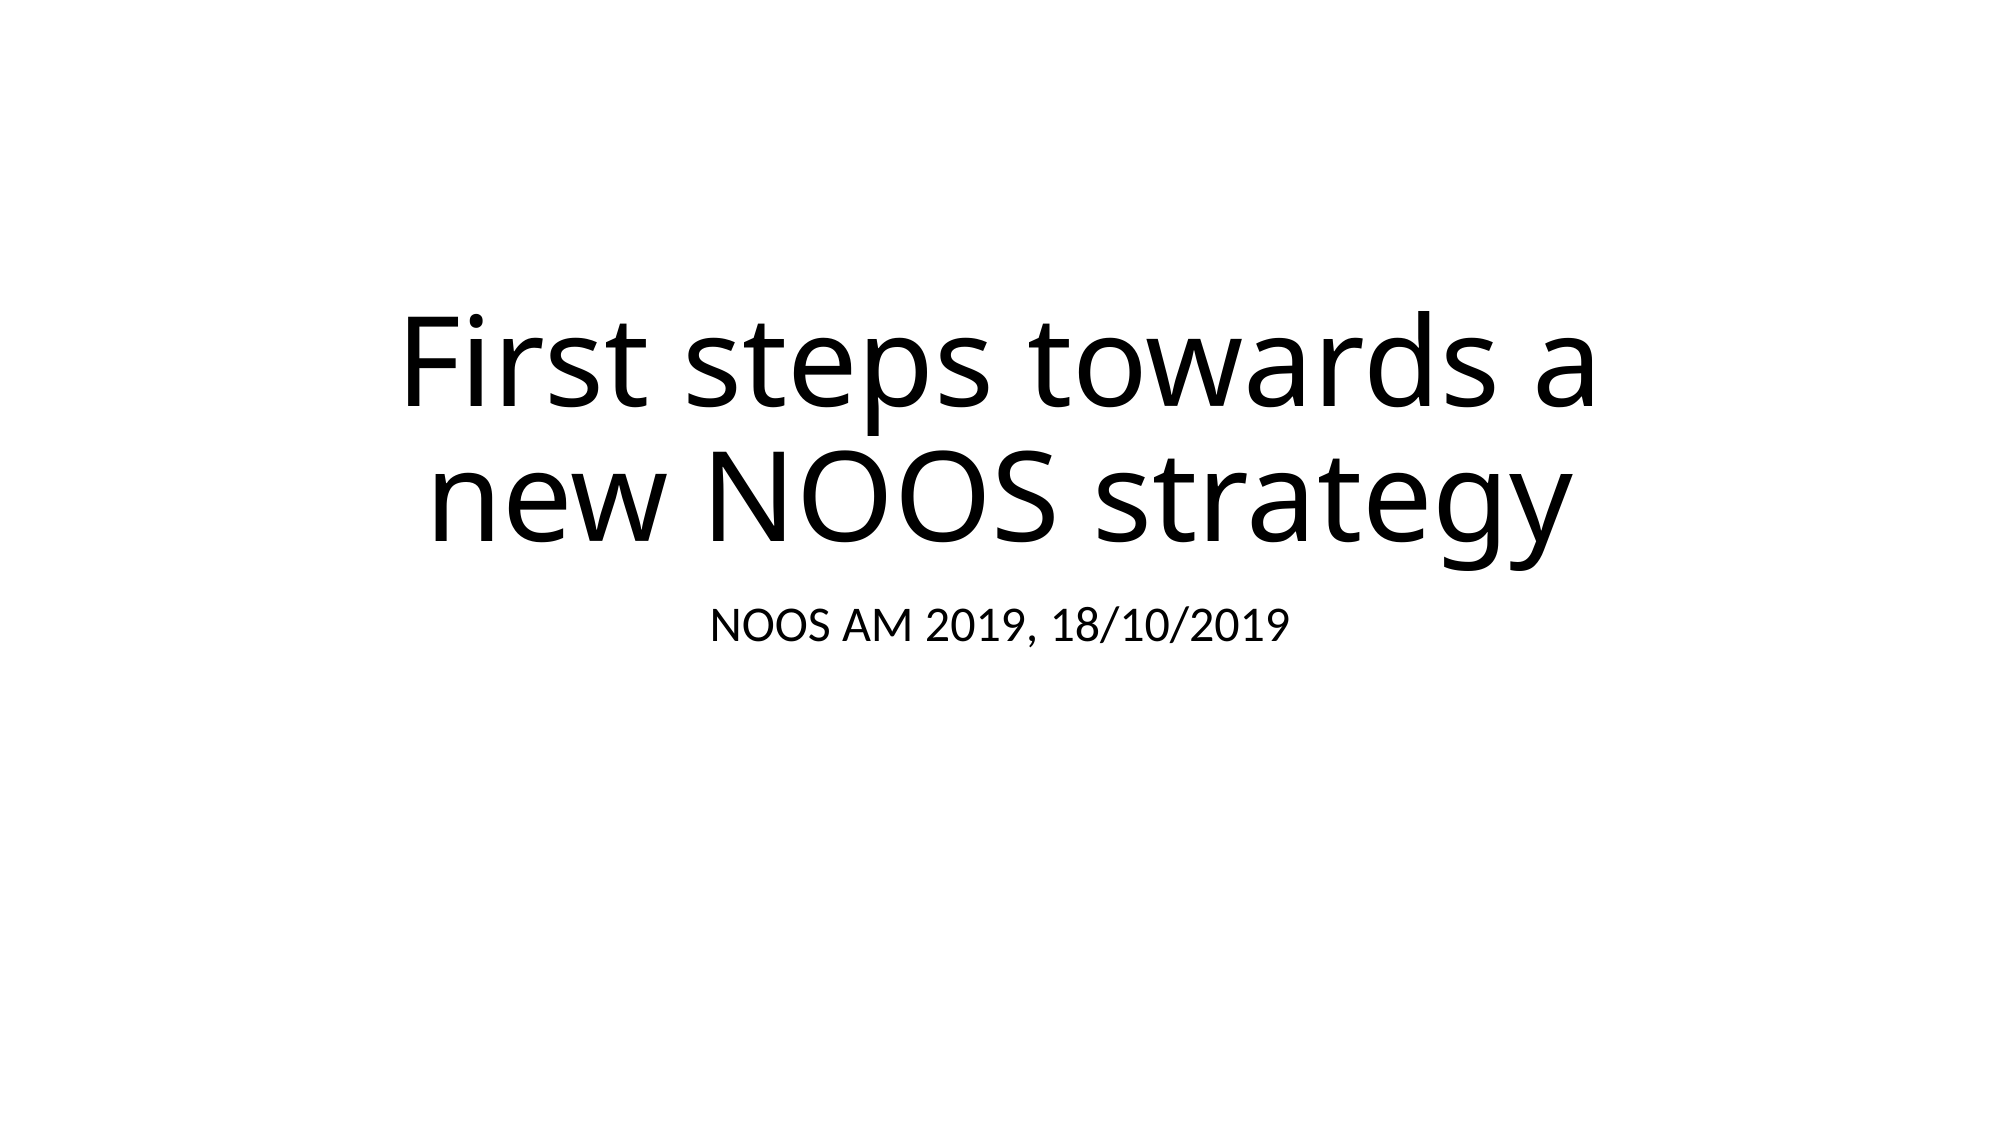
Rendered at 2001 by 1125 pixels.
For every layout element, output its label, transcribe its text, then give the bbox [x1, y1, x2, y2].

subtitle NOOS AM 2019, 18/10/2019 [249, 590, 1750, 863]
title First steps towards a new NOOS strategy [249, 184, 1750, 576]
